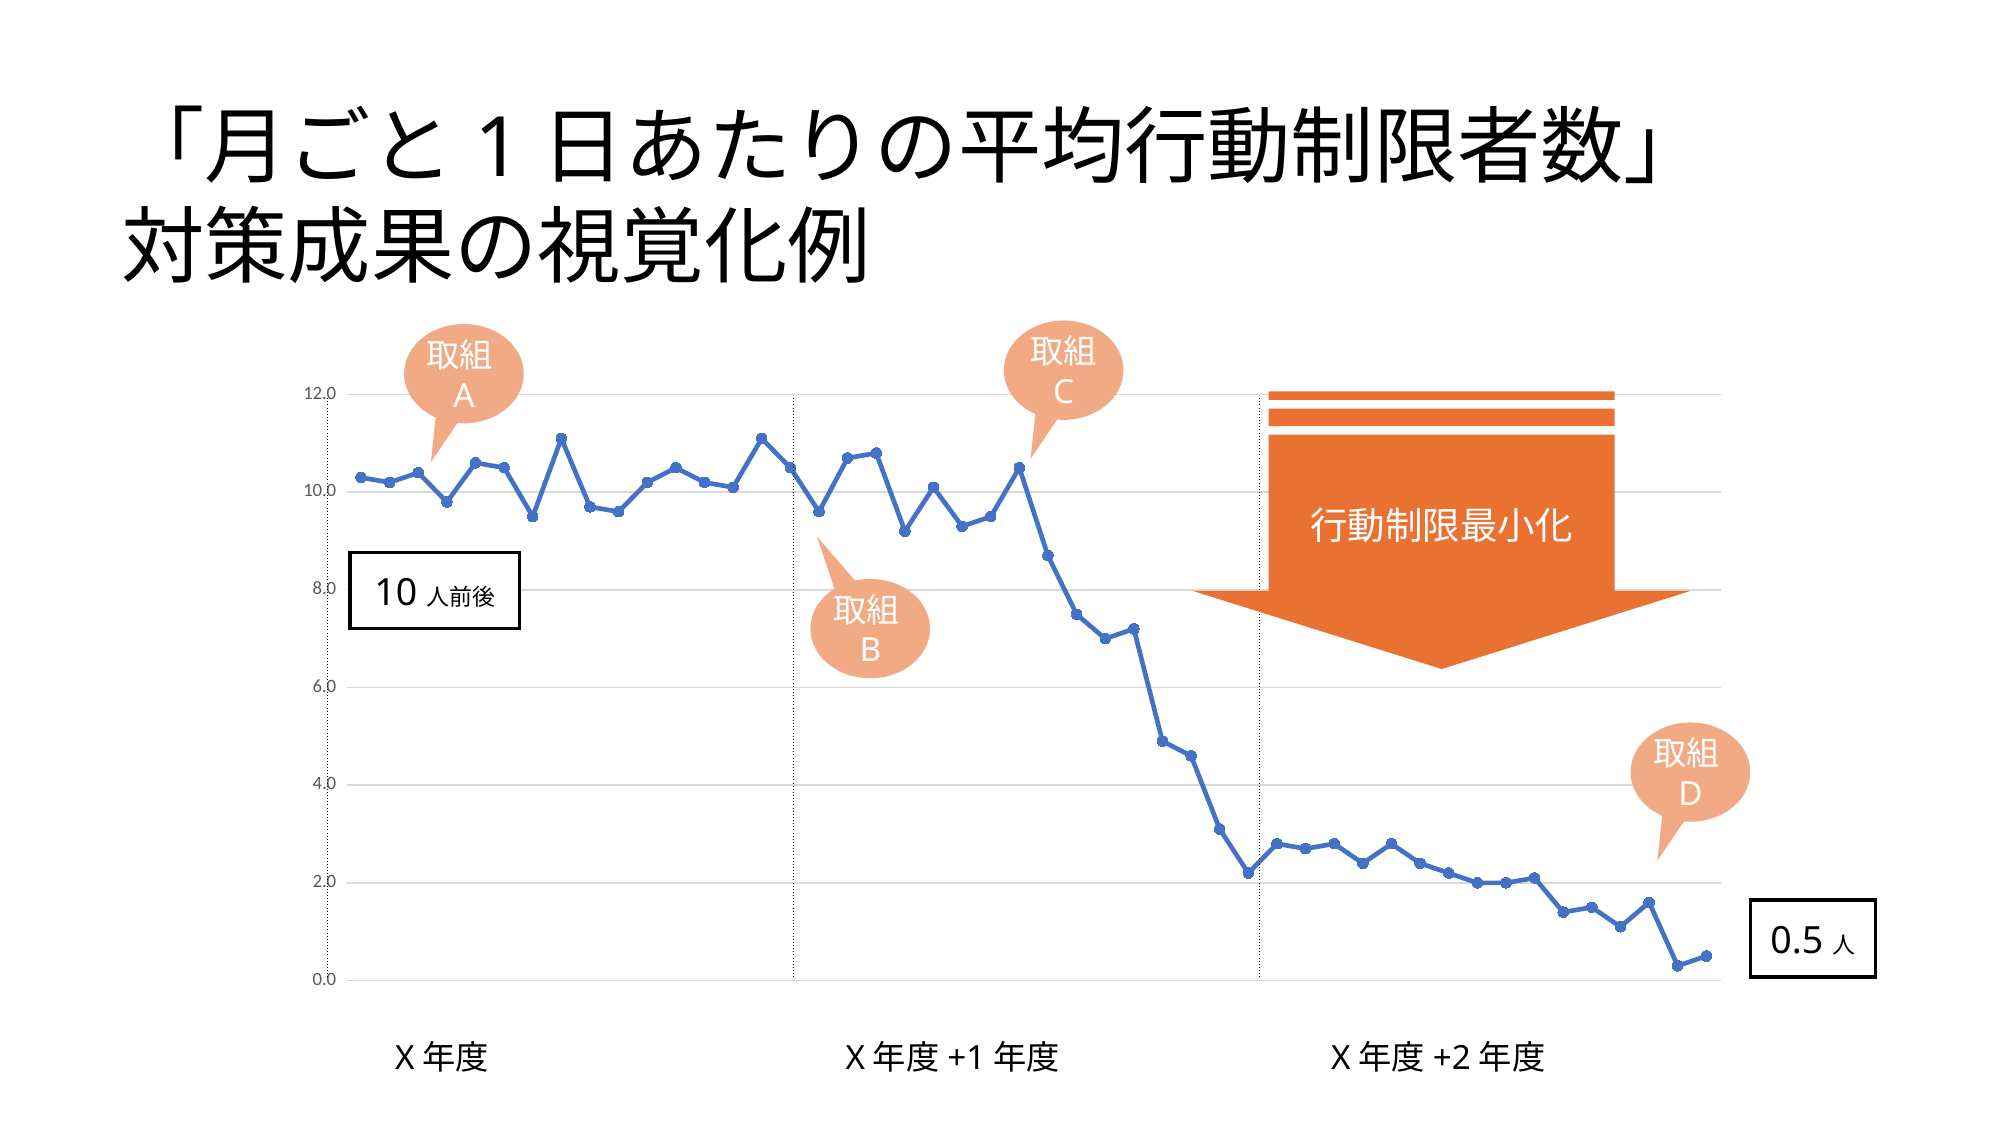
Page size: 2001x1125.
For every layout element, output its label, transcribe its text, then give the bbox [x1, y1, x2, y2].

text_box X年度 [380, 1028, 548, 1084]
chart [273, 372, 1751, 1004]
text_box X年度+1年度 [830, 1028, 1082, 1084]
text_box 取組A [402, 322, 526, 372]
text_box 取組 C [1002, 318, 1125, 372]
text_box 「月ごと1日あたりの平均行動制限者数」 対策成果の視覚化例 [106, 85, 1871, 301]
text_box 0.5人 [1751, 898, 1877, 979]
text_box X年度+2年度 [1316, 1028, 1567, 1084]
